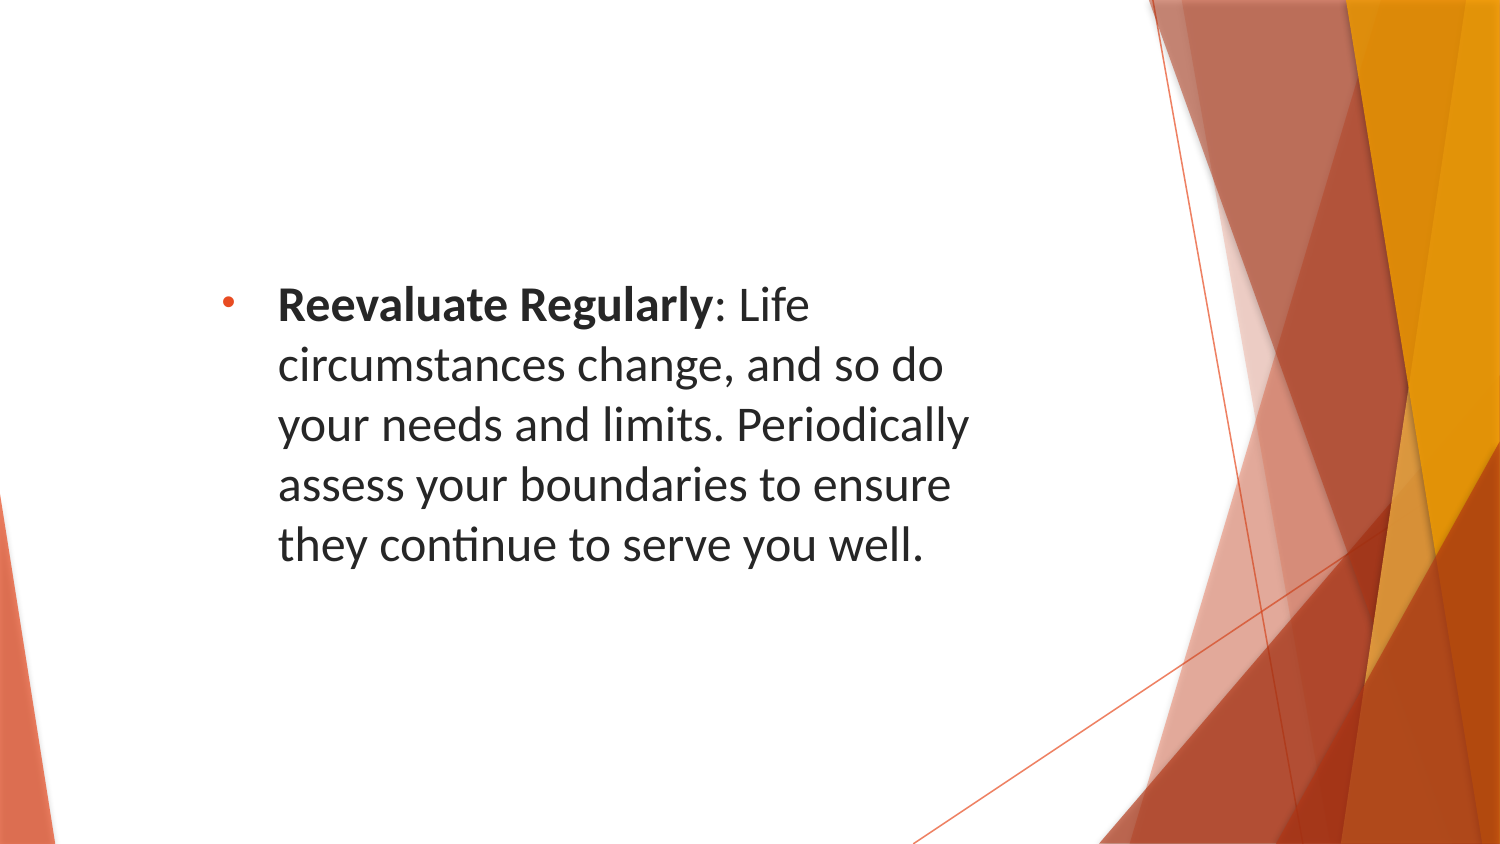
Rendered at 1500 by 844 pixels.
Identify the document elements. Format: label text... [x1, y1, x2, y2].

list Reevaluate Regularly: Life circumstances change, and so do your needs and limits. Periodically assess your boundaries to ensure they continue to serve you well. [206, 114, 1010, 729]
